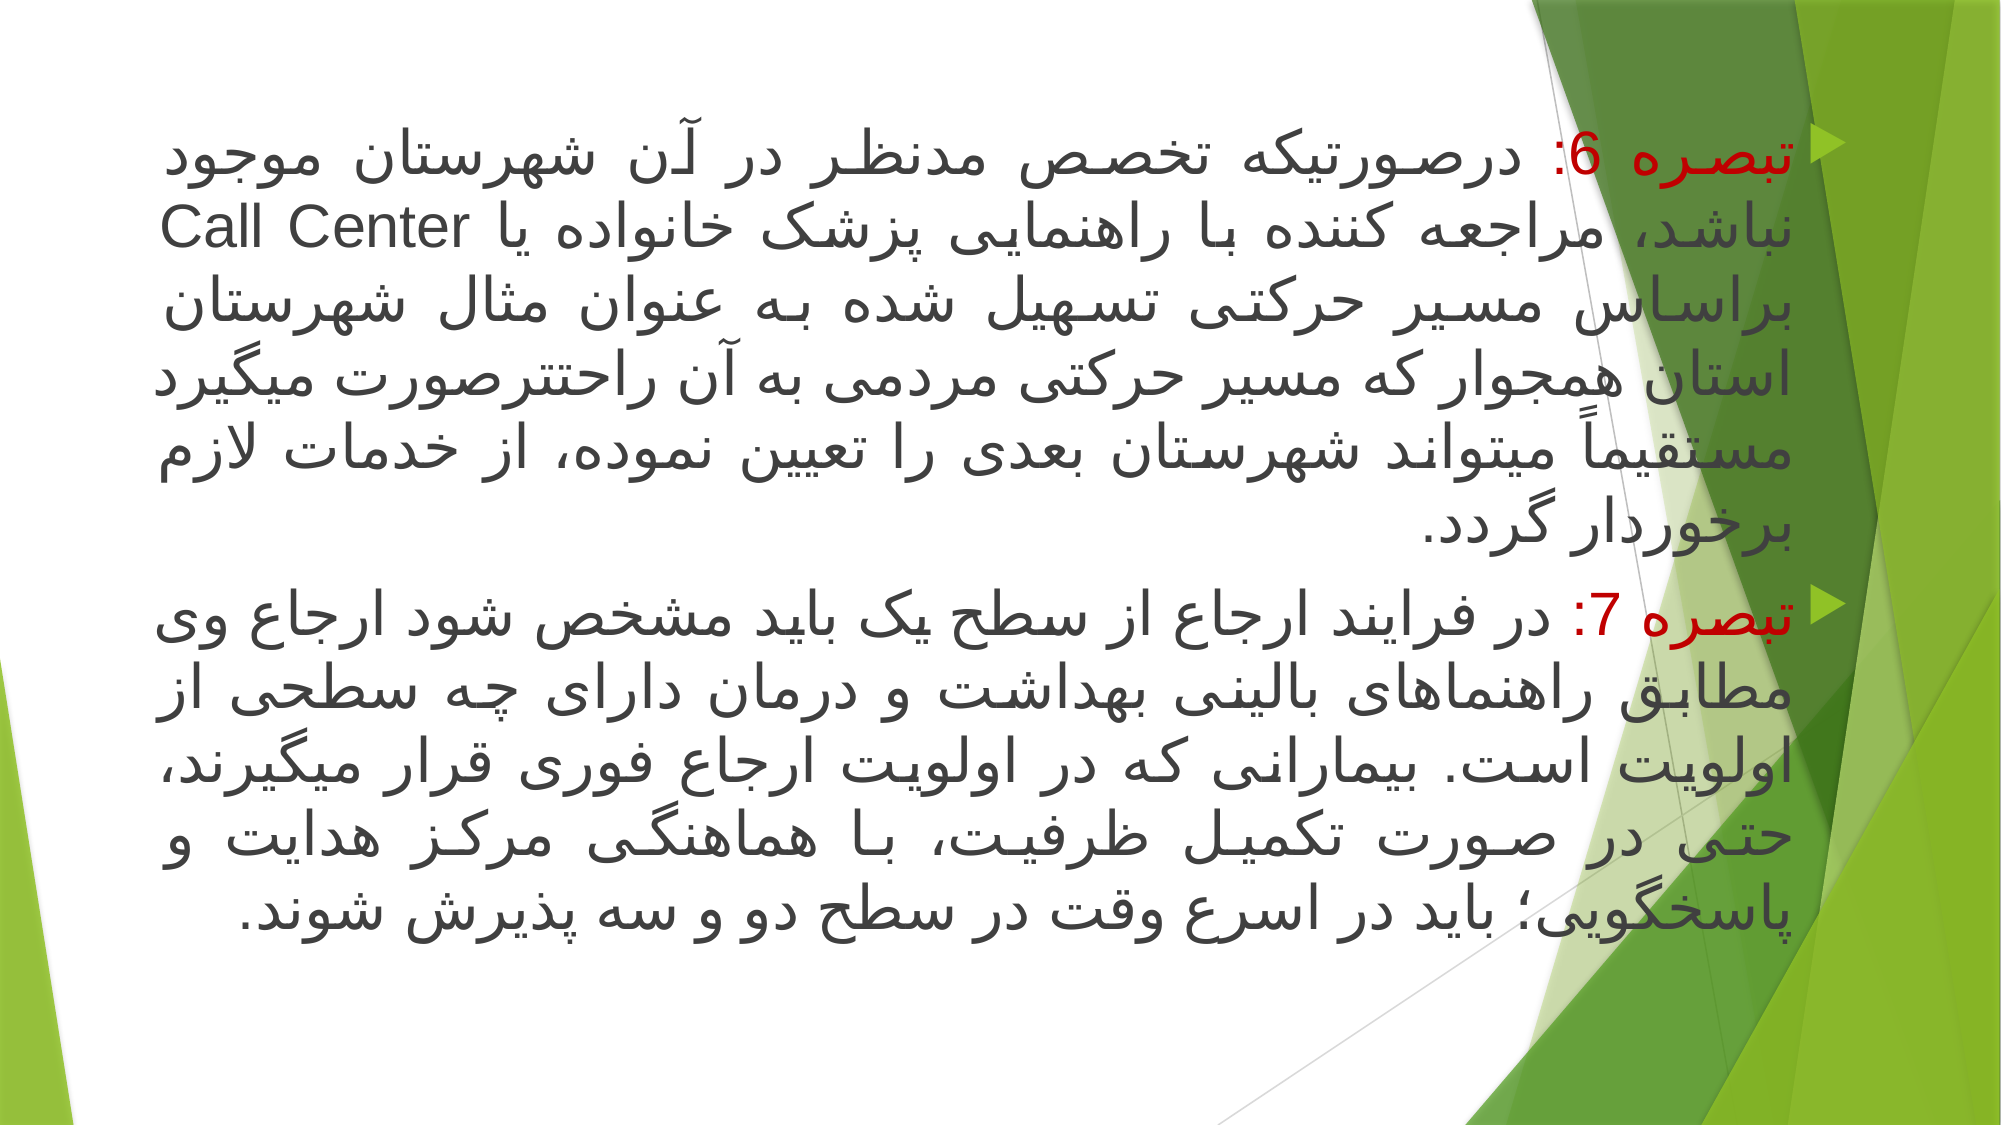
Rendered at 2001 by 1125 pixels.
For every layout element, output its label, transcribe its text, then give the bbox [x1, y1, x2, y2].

list تبصره 6: درصورتیکه تخصص مدنظر در آن شهرستان موجود نباشد، مراجعه کننده با راهنمایی پزشک خانواده یا Call Center براساس مسیر حرکتی تسهیل شده به عنوان مثال شهرستان استان همجوار که مسیر حرکتی مردمی به آن راحتترصورت میگیرد مستقیماً میتواند شهرستان بعدی را تعیین نموده، از خدمات لازم برخوردار گردد. تبصره 7: در فرایند ارجاع از سطح یک باید مشخص شود ارجاع وی مطابق راهنماهای بالینی بهداشت و درمان دارای چه سطحی از اولویت است. بیمارانی که در اولویت ارجاع فوری قرار میگیرند، حتی در صورت تکمیل ظرفیت، با هماهنگی مرکز هدایت و پاسخگویی؛ باید در اسرع وقت در سطح دو و سه پذیرش شوند. [137, 105, 1863, 1014]
